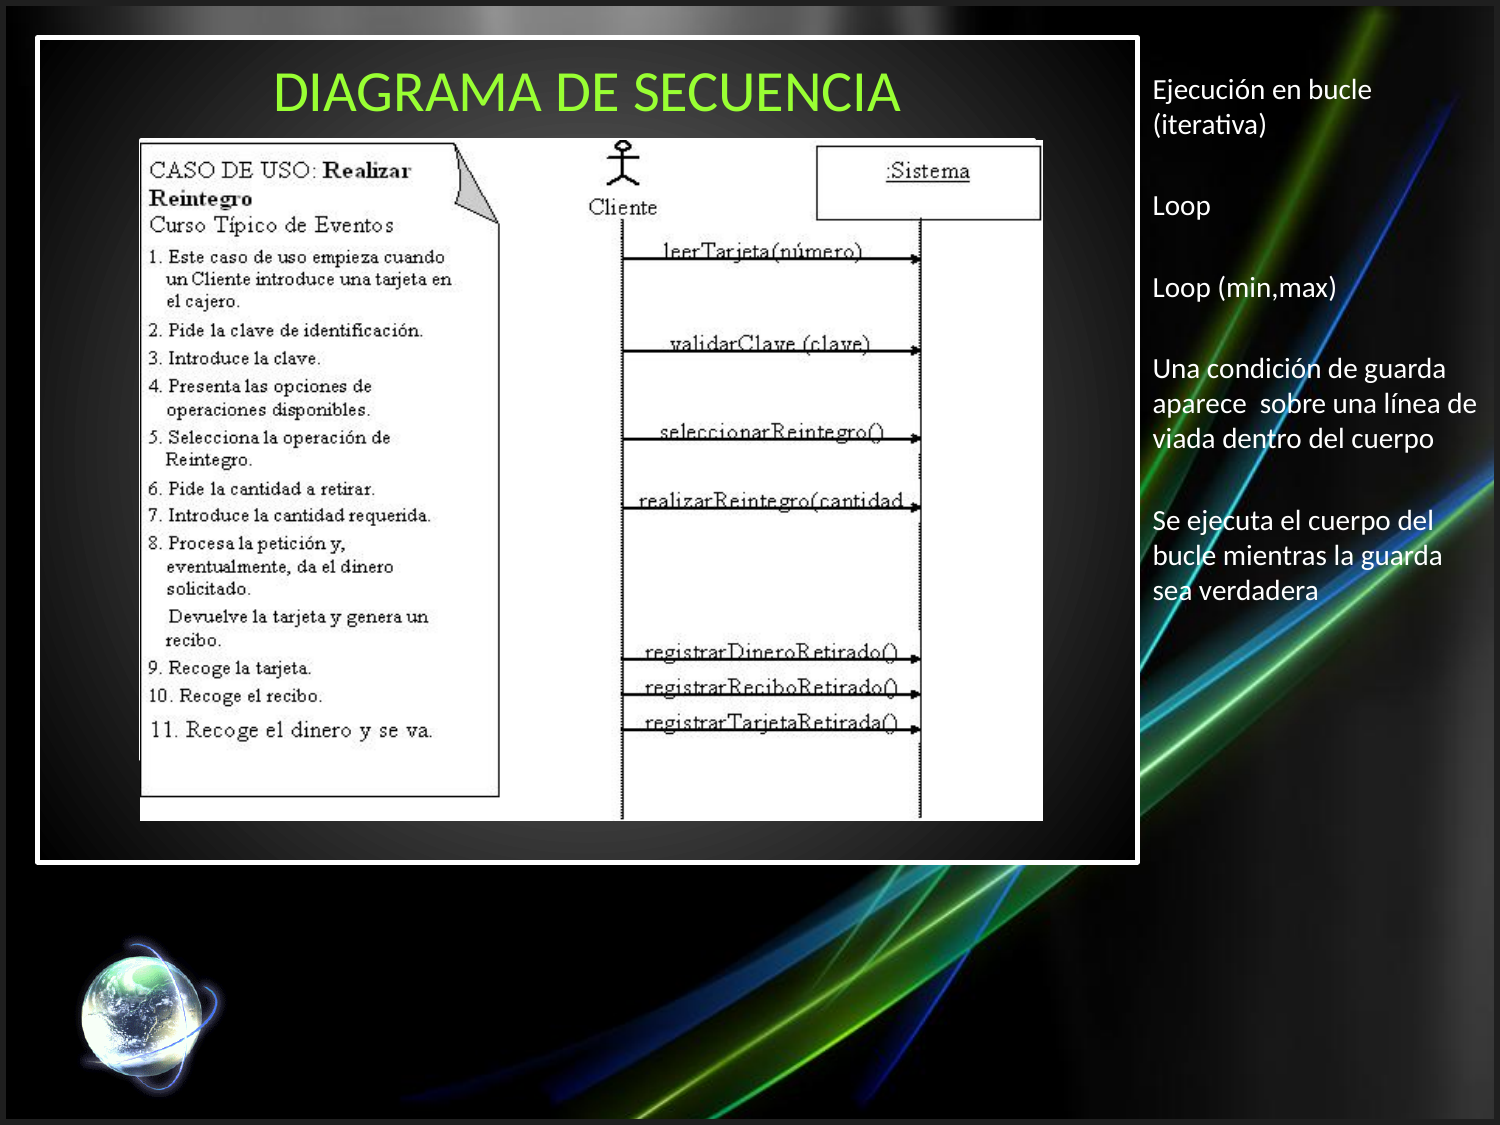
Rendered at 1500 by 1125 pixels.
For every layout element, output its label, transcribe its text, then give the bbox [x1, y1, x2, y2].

title DIAGRAMA DE SECUENCIA [137, 37, 1038, 131]
picture [6, 6, 1494, 1119]
list Ejecución en bucle (iterativa) Loop Loop (min,max) Una condición de guarda aparece sobre una línea de viada dentro del cuerpo Se ejecuta el cuerpo del bucle mientras la guarda sea verdadera [1137, 62, 1500, 825]
picture [140, 140, 1044, 821]
